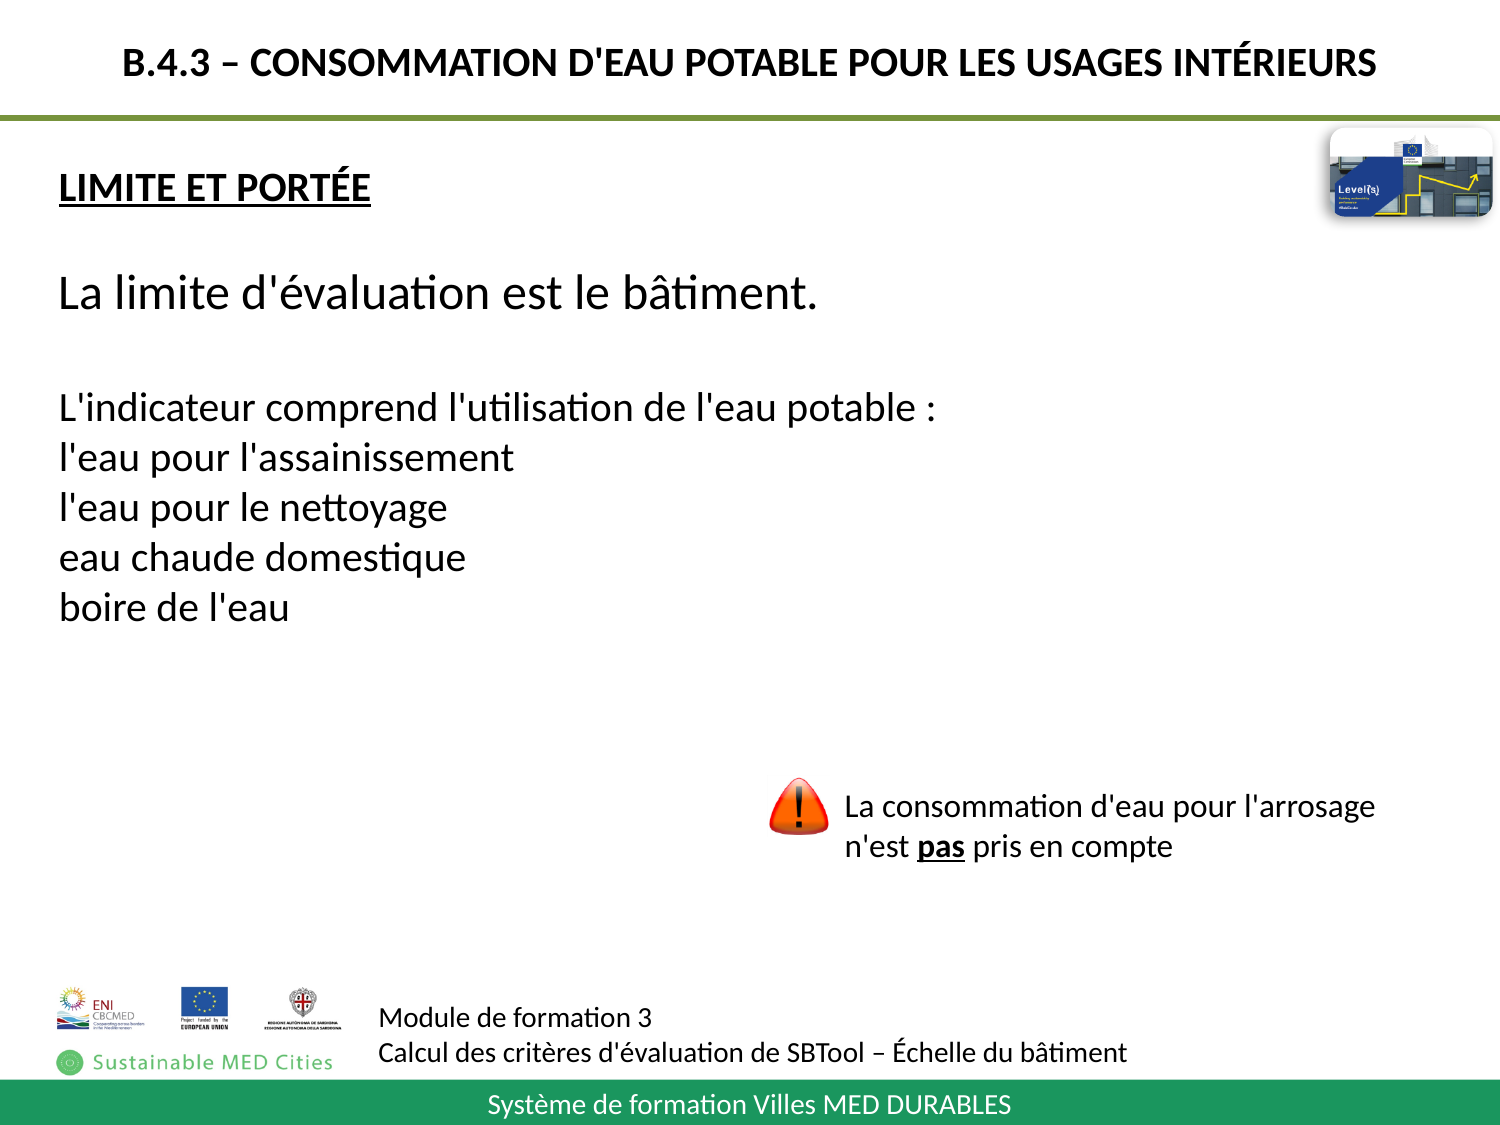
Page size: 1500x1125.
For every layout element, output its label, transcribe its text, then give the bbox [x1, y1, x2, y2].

text_box La consommation d'eau pour l'arrosage n'est pas pris en compte [829, 776, 1425, 912]
picture [1329, 127, 1493, 217]
list LIMITE ET PORTÉE La limite d'évaluation est le bâtiment. L'indicateur comprend l'utilisation de l'eau potable : l'eau pour l'assainissement l'eau pour le nettoyage eau chaude domestique boire de l'eau [43, 152, 1425, 944]
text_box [0, 972, 1500, 1125]
picture [767, 775, 831, 837]
title B.4.3 – CONSOMMATION D'EAU POTABLE POUR LES USAGES INTÉRIEURS [0, 0, 1500, 121]
